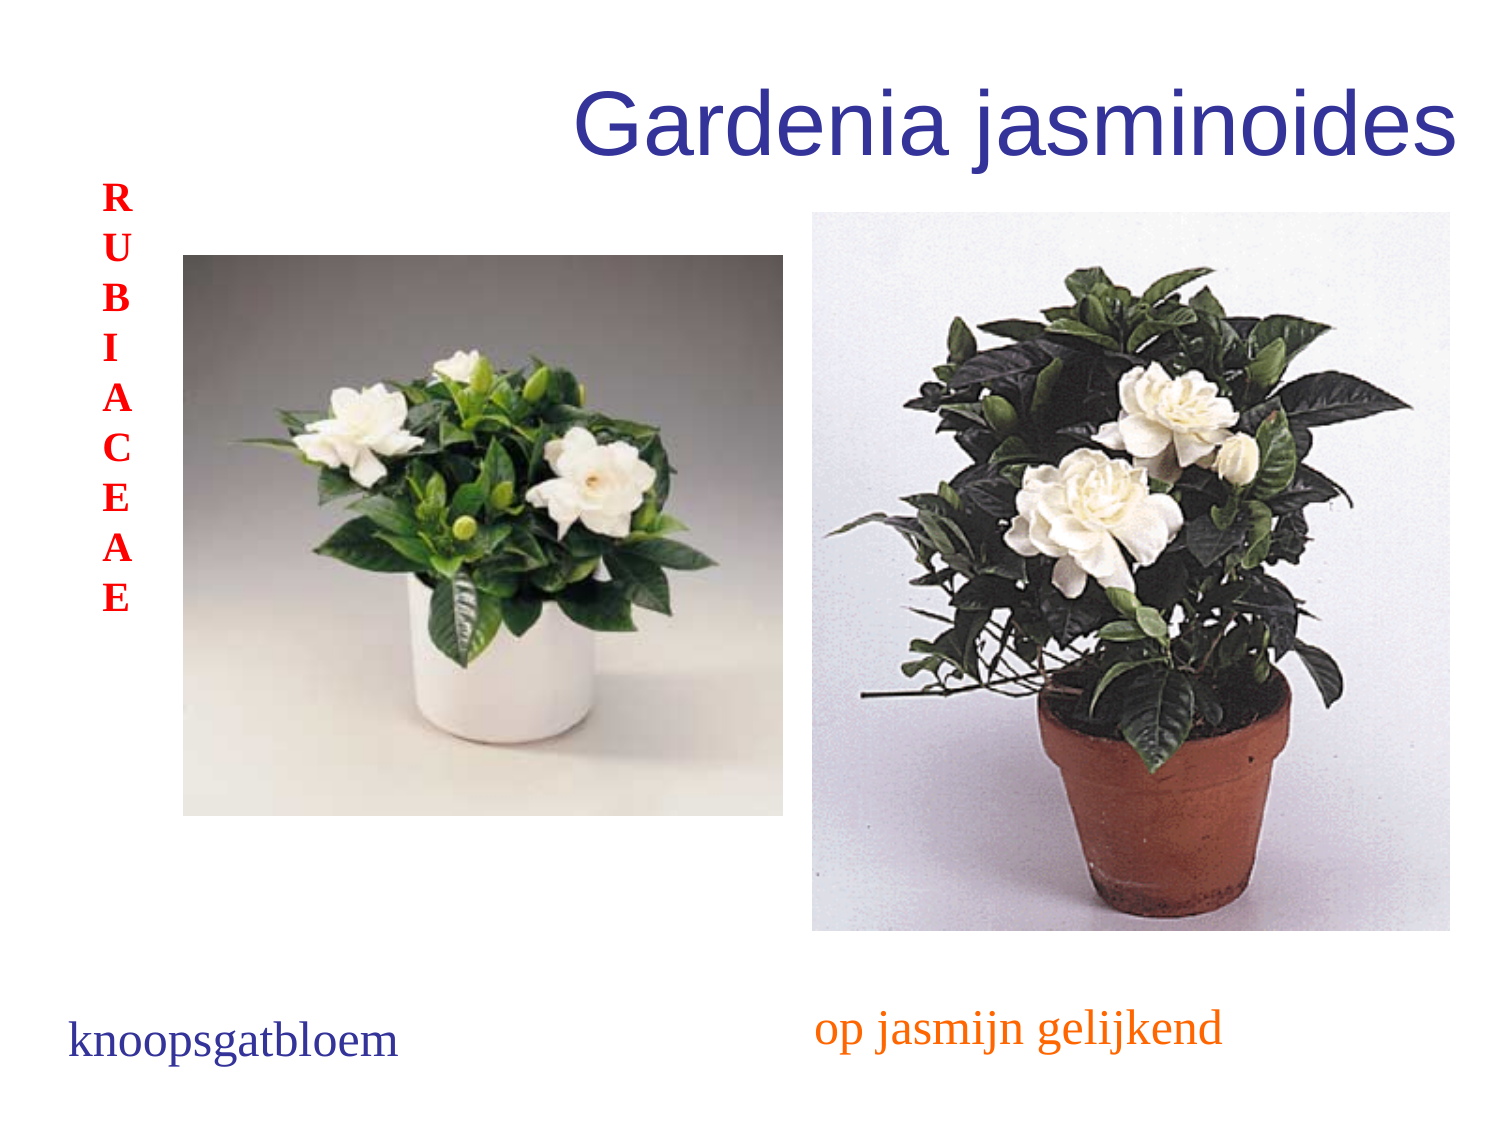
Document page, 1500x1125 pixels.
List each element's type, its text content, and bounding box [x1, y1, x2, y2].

text_box RUBIACEAE [87, 162, 150, 628]
picture [182, 255, 783, 817]
text_box knoopsgatbloem [53, 999, 1116, 1075]
picture [812, 212, 1451, 931]
title Gardenia jasminoides [200, 24, 1475, 213]
text_box op jasmijn gelijkend [525, 987, 1238, 1063]
